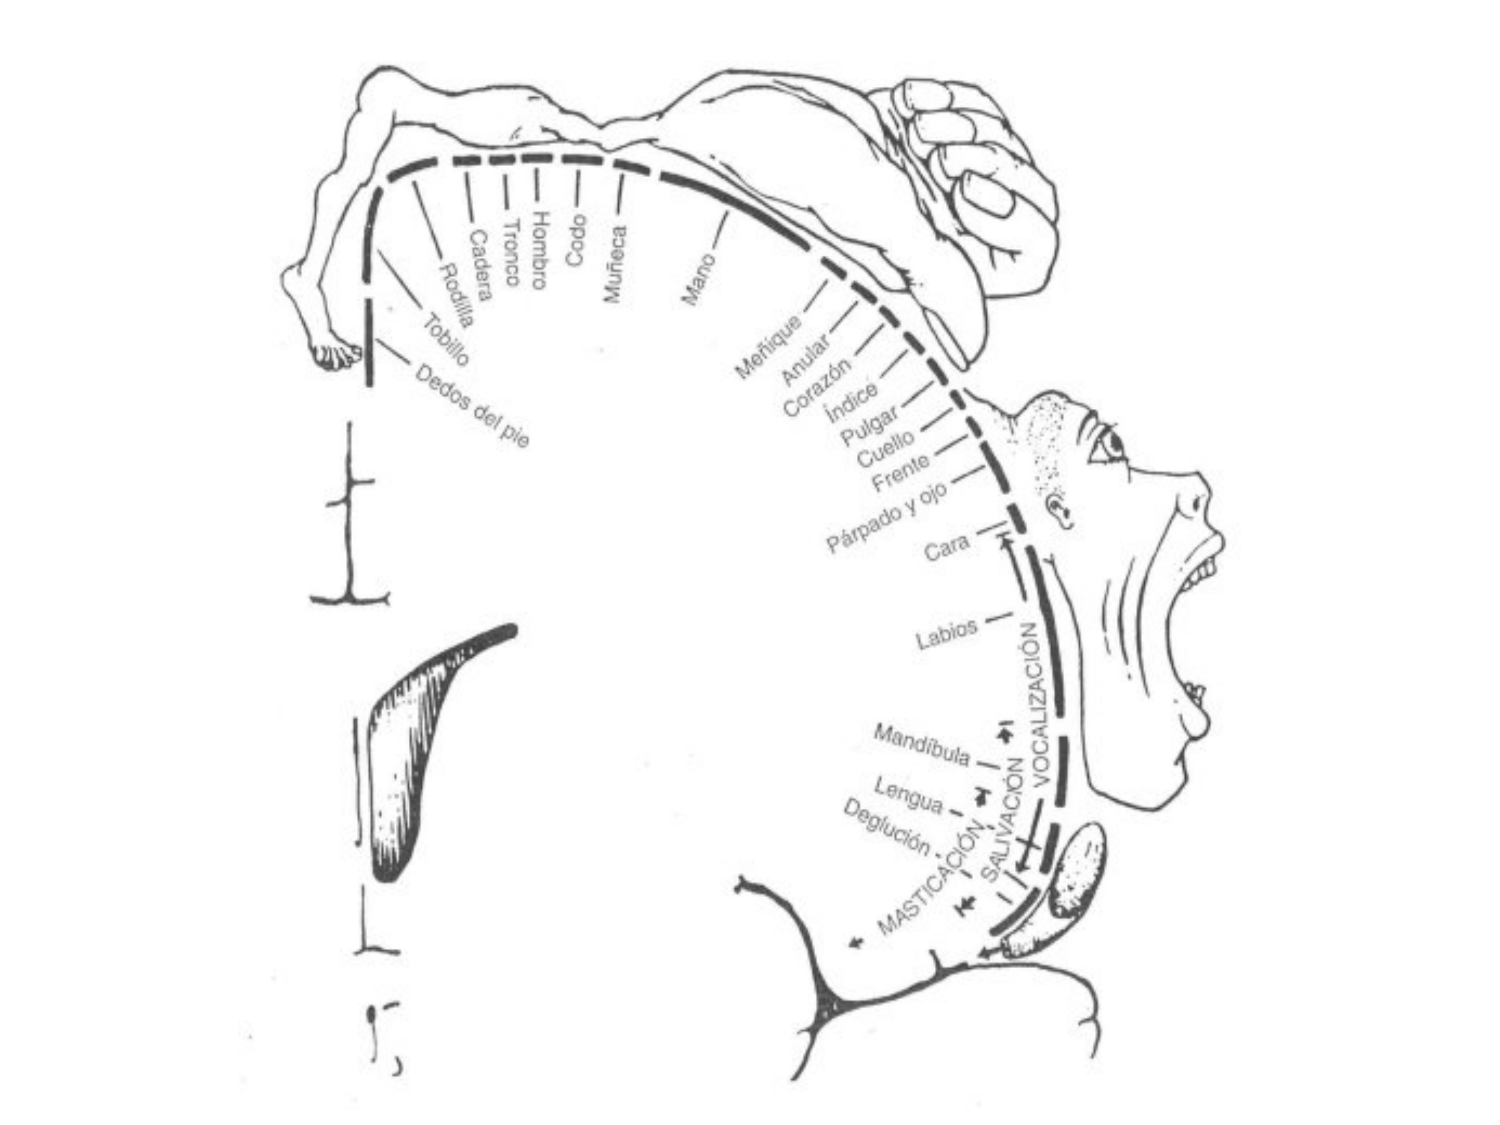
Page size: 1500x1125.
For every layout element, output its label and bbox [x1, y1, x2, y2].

picture [237, 0, 1263, 1125]
